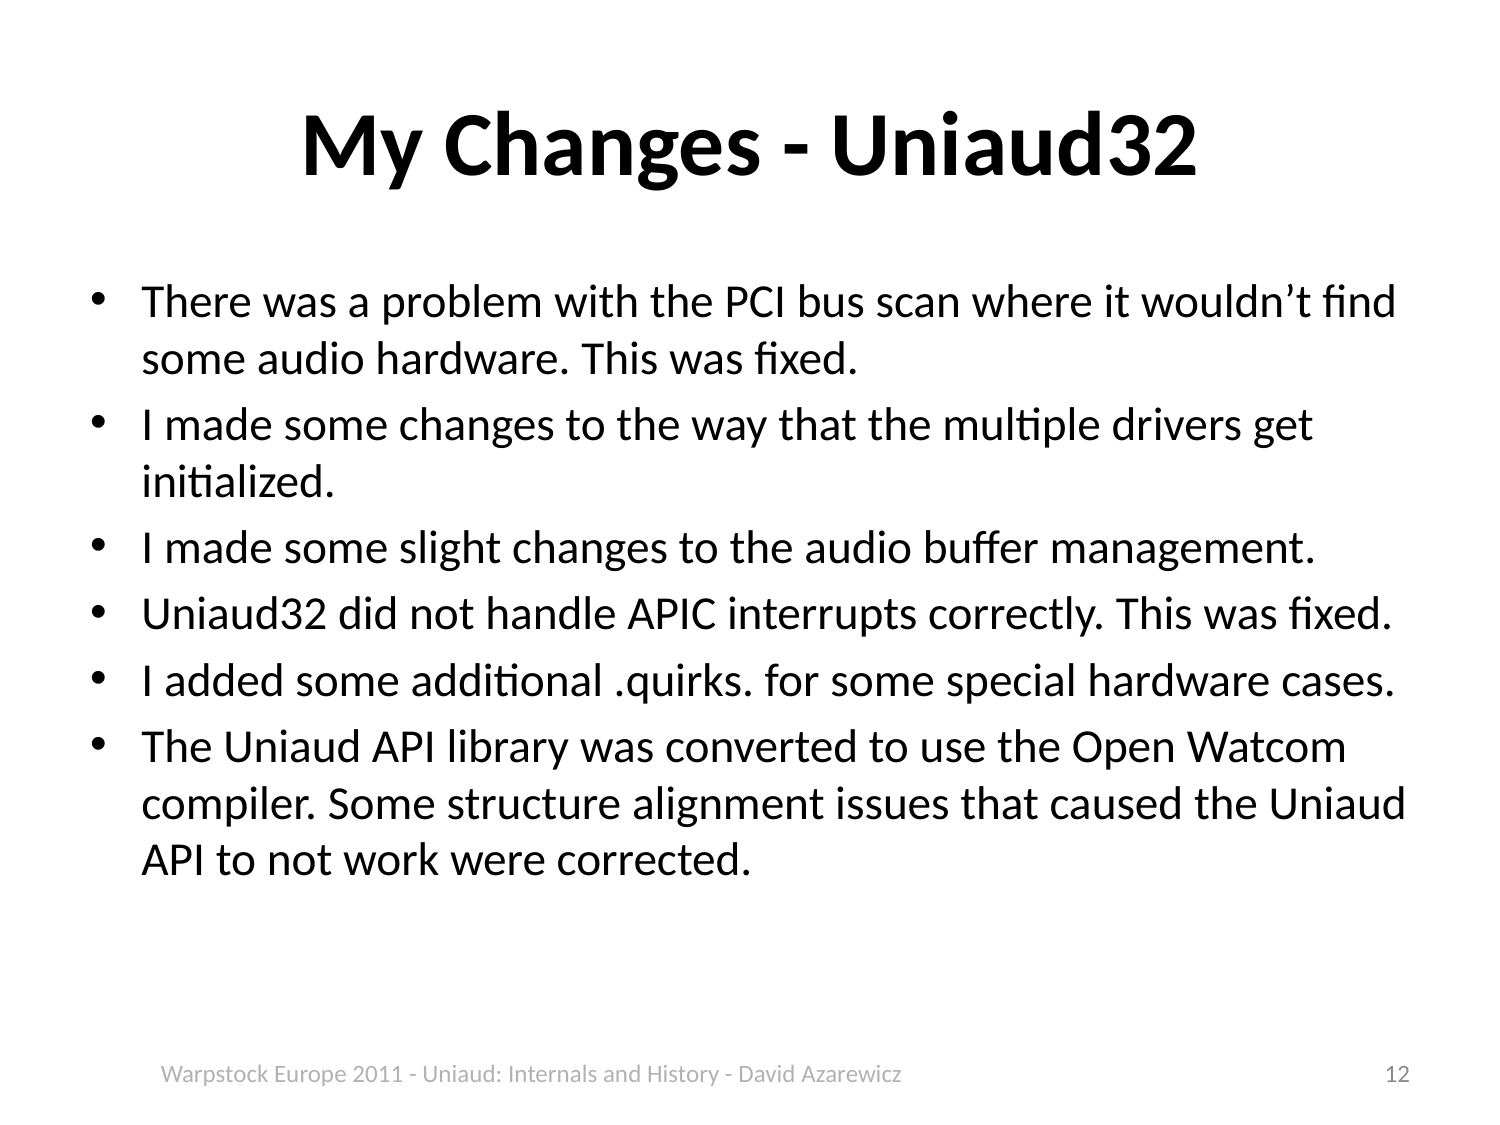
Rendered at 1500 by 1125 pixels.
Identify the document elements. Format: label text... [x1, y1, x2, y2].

footer Warpstock Europe 2011 - Uniaud: Internals and History - David Azarewicz [76, 1042, 988, 1103]
slide_number 12 [1074, 1042, 1425, 1103]
list There was a problem with the PCI bus scan where it wouldn’t find some audio hardware. This was fixed. I made some changes to the way that the multiple drivers get initialized. I made some slight changes to the audio buffer management. Uniaud32 did not handle APIC interrupts correctly. This was fixed. I added some additional .quirks. for some special hardware cases. The Uniaud API library was converted to use the Open Watcom compiler. Some structure alignment issues that caused the Uniaud API to not work were corrected. [75, 262, 1425, 1005]
title My Changes - Uniaud32 [75, 45, 1425, 233]
